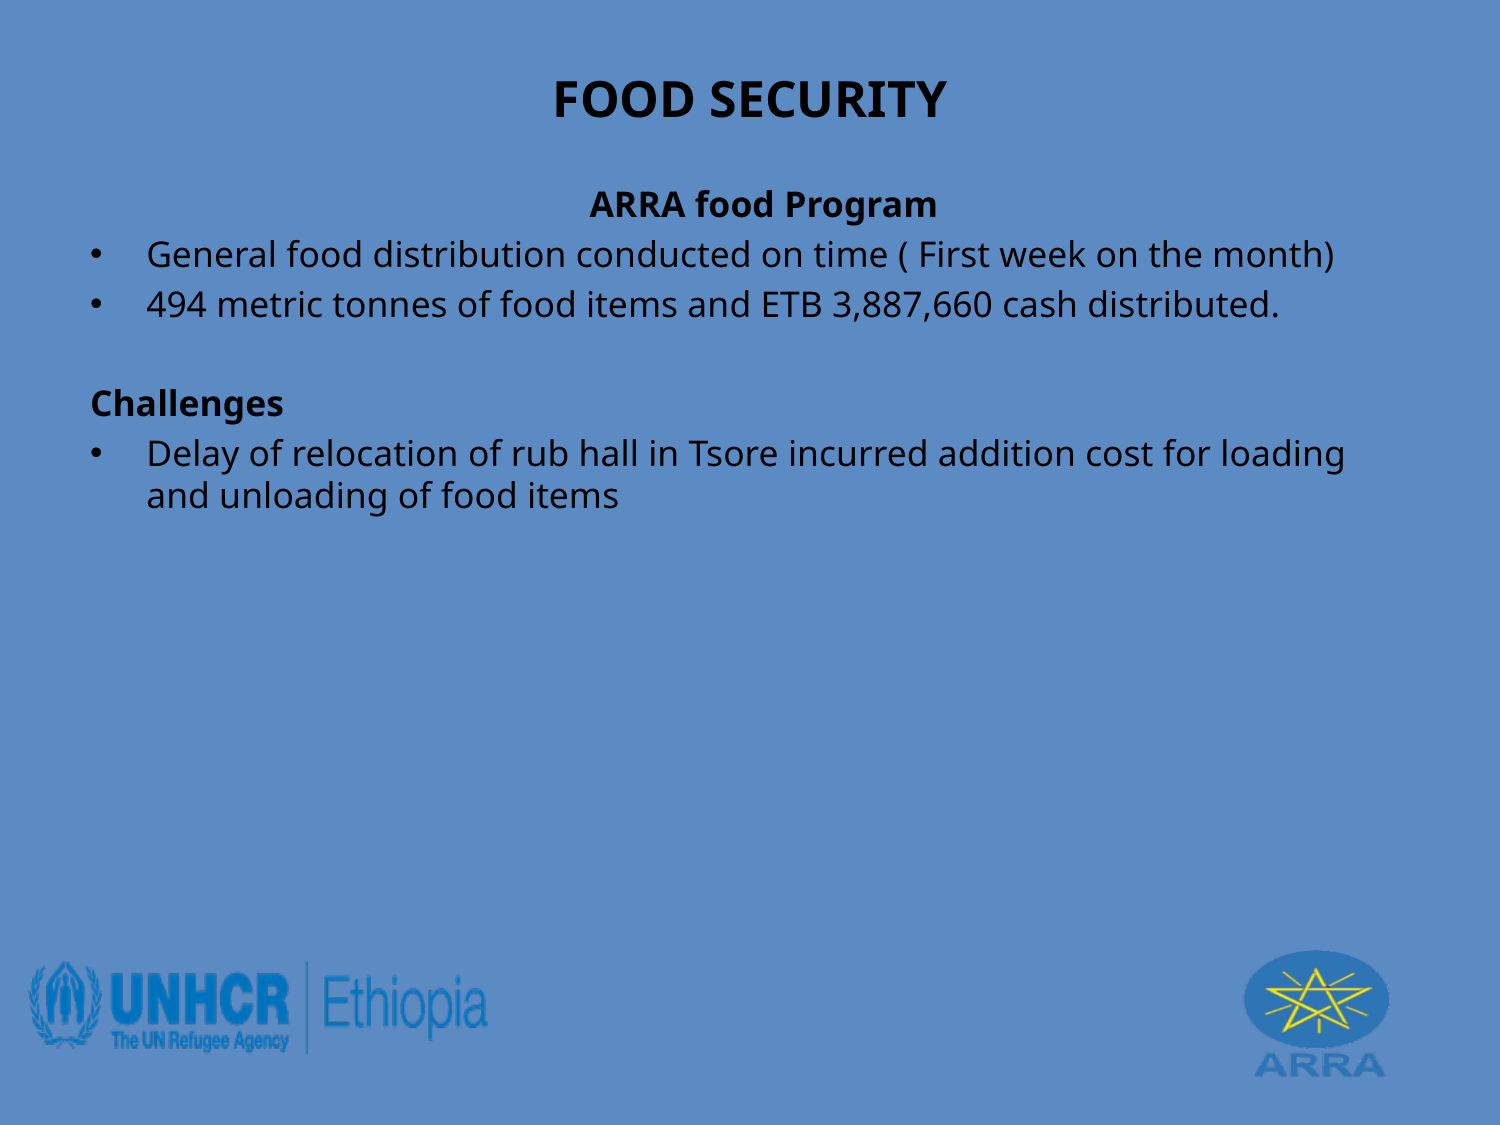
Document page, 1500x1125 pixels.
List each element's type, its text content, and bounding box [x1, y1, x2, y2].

list ARRA food Program General food distribution conducted on time ( First week on the month) 494 metric tonnes of food items and ETB 3,887,660 cash distributed. Challenges Delay of relocation of rub hall in Tsore incurred addition cost for loading and unloading of food items [75, 174, 1425, 1005]
title FOOD SECURITY [75, 45, 1425, 150]
picture [0, 912, 488, 1104]
picture [1224, 949, 1413, 1104]
